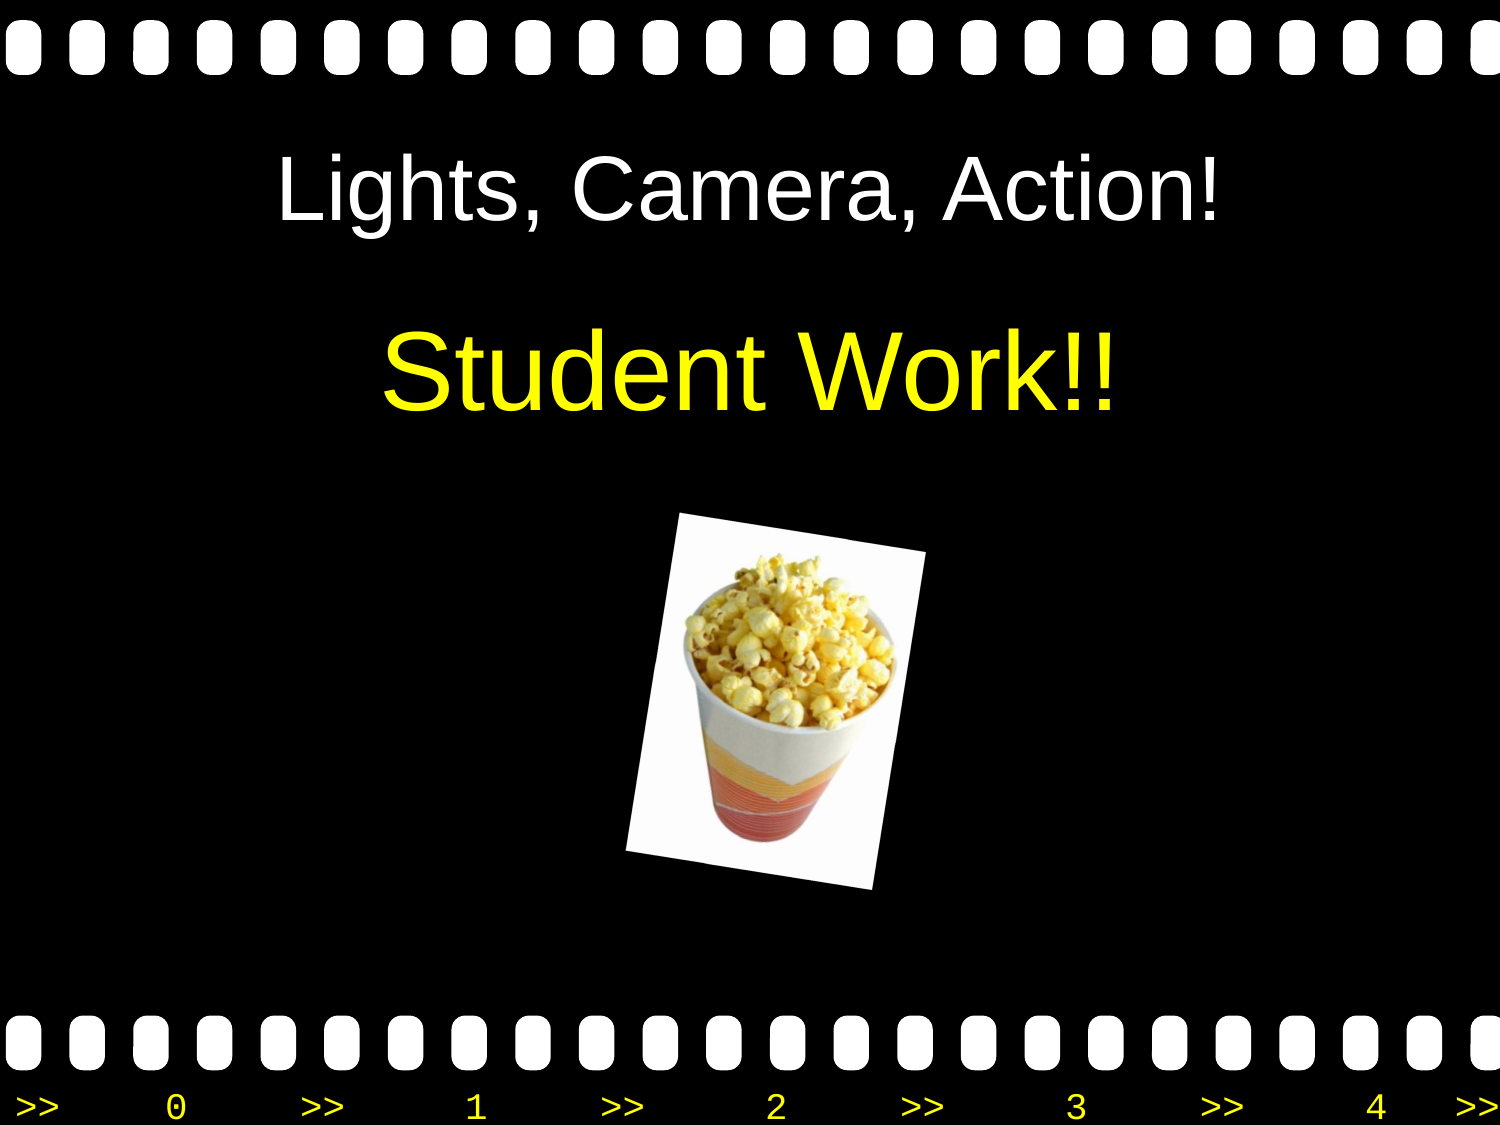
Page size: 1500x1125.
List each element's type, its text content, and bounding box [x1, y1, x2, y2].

title Lights, Camera, Action! [74, 89, 1426, 278]
list Student Work!! [74, 290, 1426, 1006]
picture [626, 513, 925, 889]
